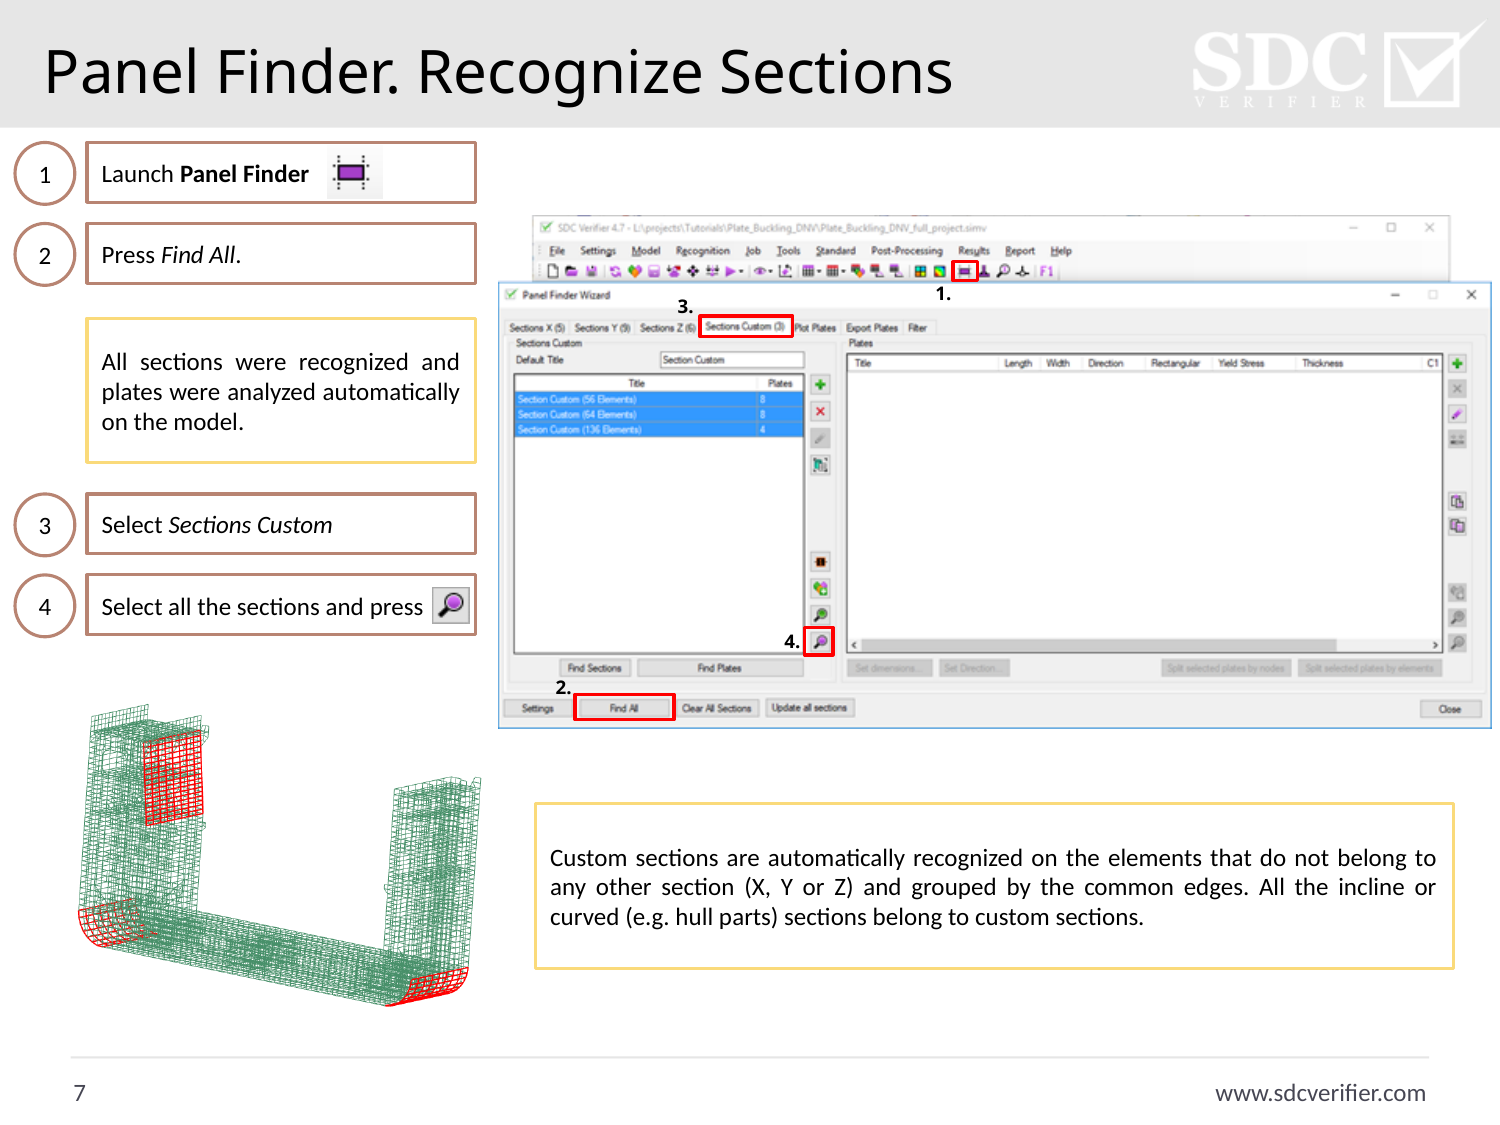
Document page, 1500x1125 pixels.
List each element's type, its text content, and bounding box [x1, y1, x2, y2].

text_box All sections were recognized and plates were analyzed automatically on the model. [85, 317, 477, 464]
text_box 2 [13, 221, 77, 287]
text_box Launch Panel Finder [85, 141, 477, 204]
footer www.sdcverifier.com [1200, 1072, 1443, 1111]
slide_number 7 [58, 1073, 163, 1109]
title Panel Finder. Recognize Sections [29, 24, 1478, 113]
text_box 3 [13, 492, 77, 558]
text_box Select all the sections and press [85, 573, 477, 636]
text_box Custom sections are automatically recognized on the elements that do not belong to any other section (X, Y or Z) and grouped by the common edges. All the incline or curved (e.g. hull parts) sections belong to custom sections. [534, 802, 1455, 970]
text_box 4 [13, 573, 77, 639]
text_box Select Sections Custom [85, 492, 477, 555]
text_box 1 [13, 140, 77, 206]
text_box Press Find All. [85, 222, 477, 285]
picture [0, 0, 1500, 1125]
